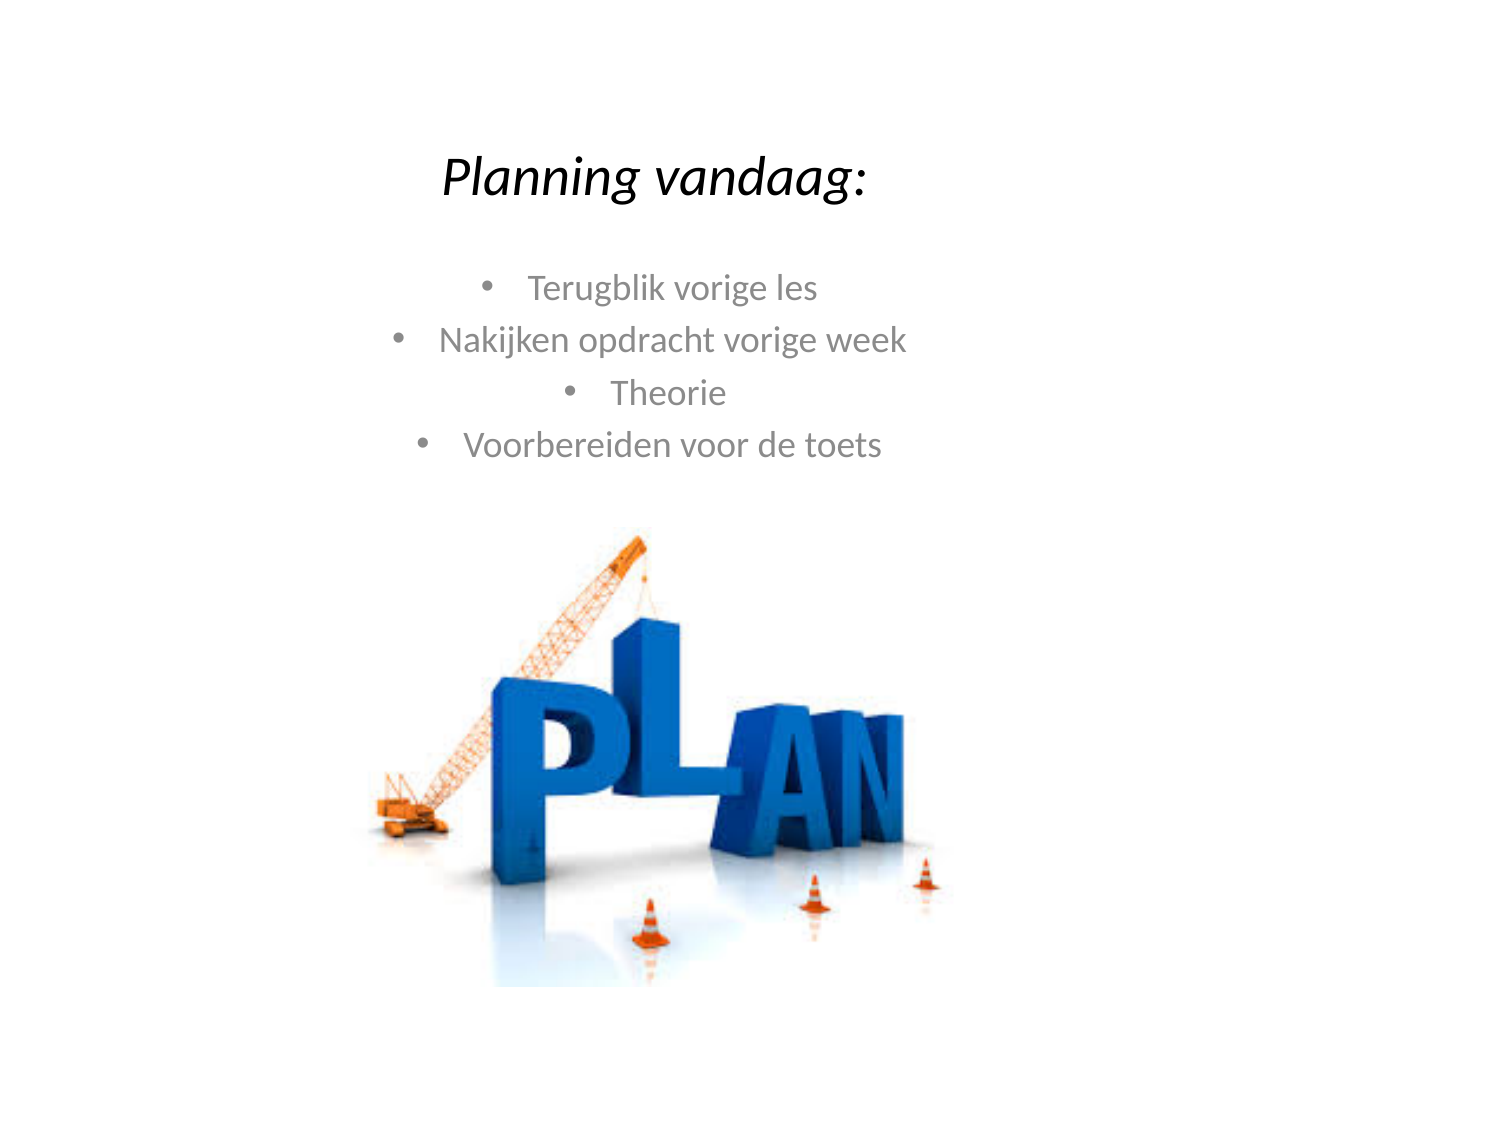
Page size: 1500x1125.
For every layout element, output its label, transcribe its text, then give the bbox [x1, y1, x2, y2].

picture [349, 526, 961, 987]
title Planning vandaag: [112, 101, 1199, 244]
subtitle Terugblik vorige les Nakijken opdracht vorige week Theorie Voorbereiden voor de toets [64, 255, 1235, 882]
